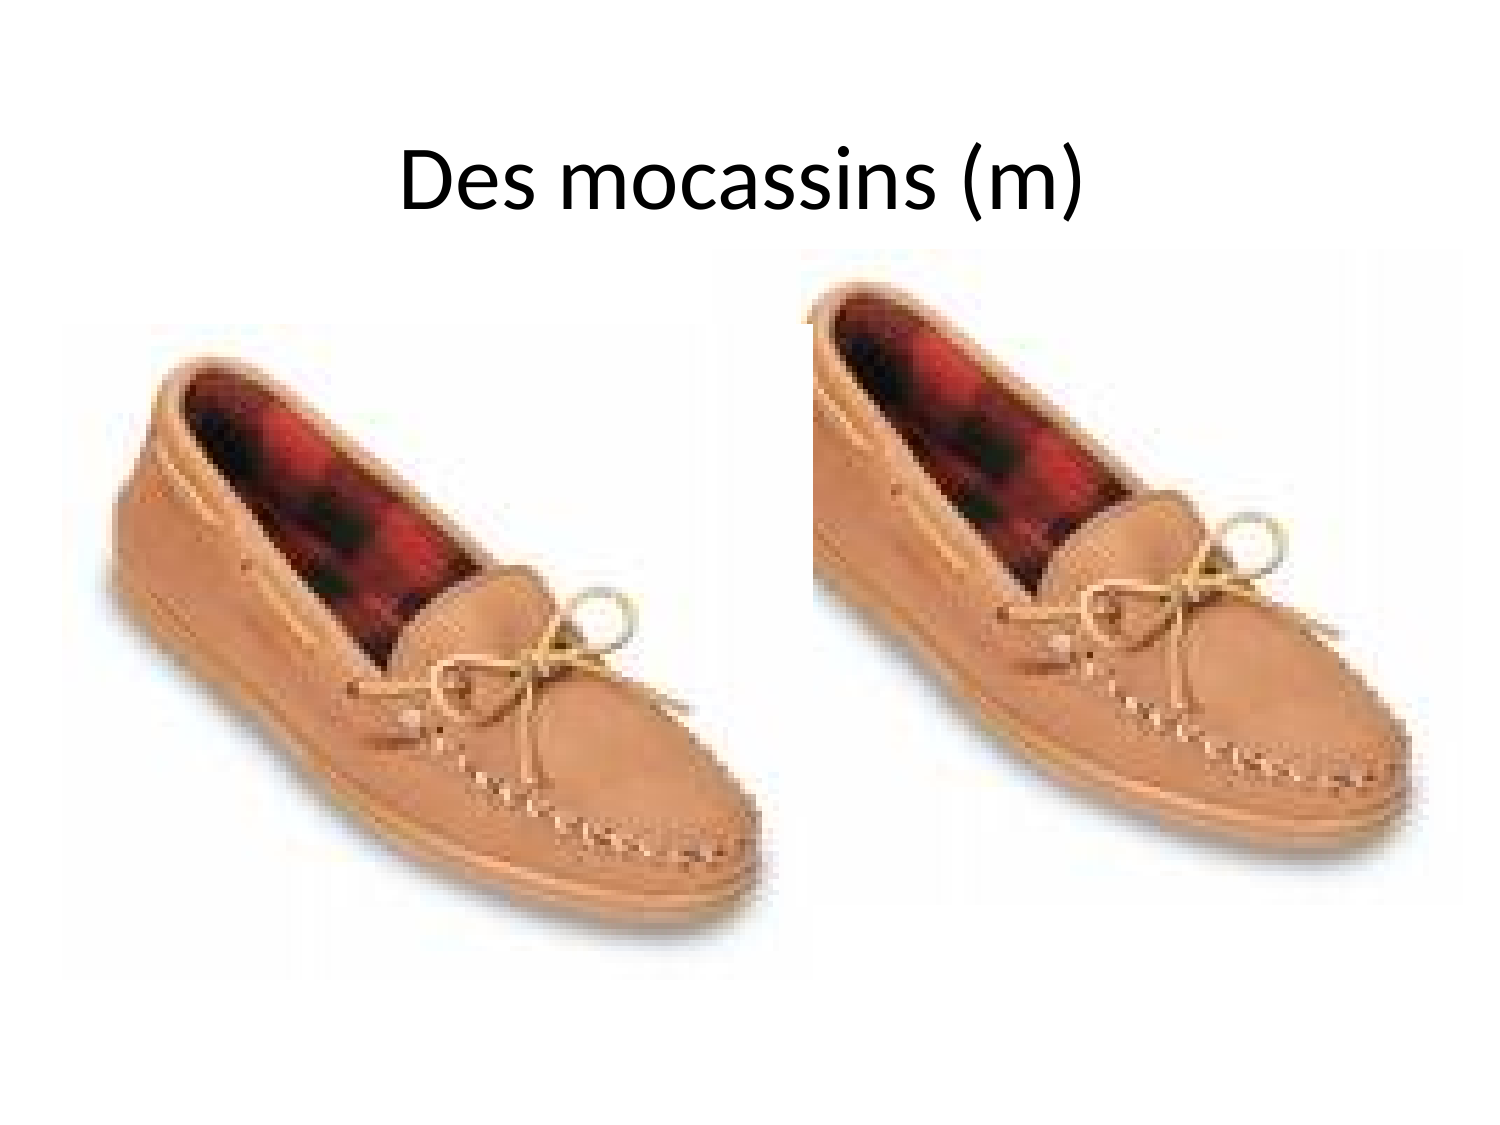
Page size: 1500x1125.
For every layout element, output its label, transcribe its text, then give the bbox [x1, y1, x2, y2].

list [712, 249, 1463, 906]
picture [62, 324, 813, 981]
title Des mocassins (m) [62, 45, 1425, 300]
